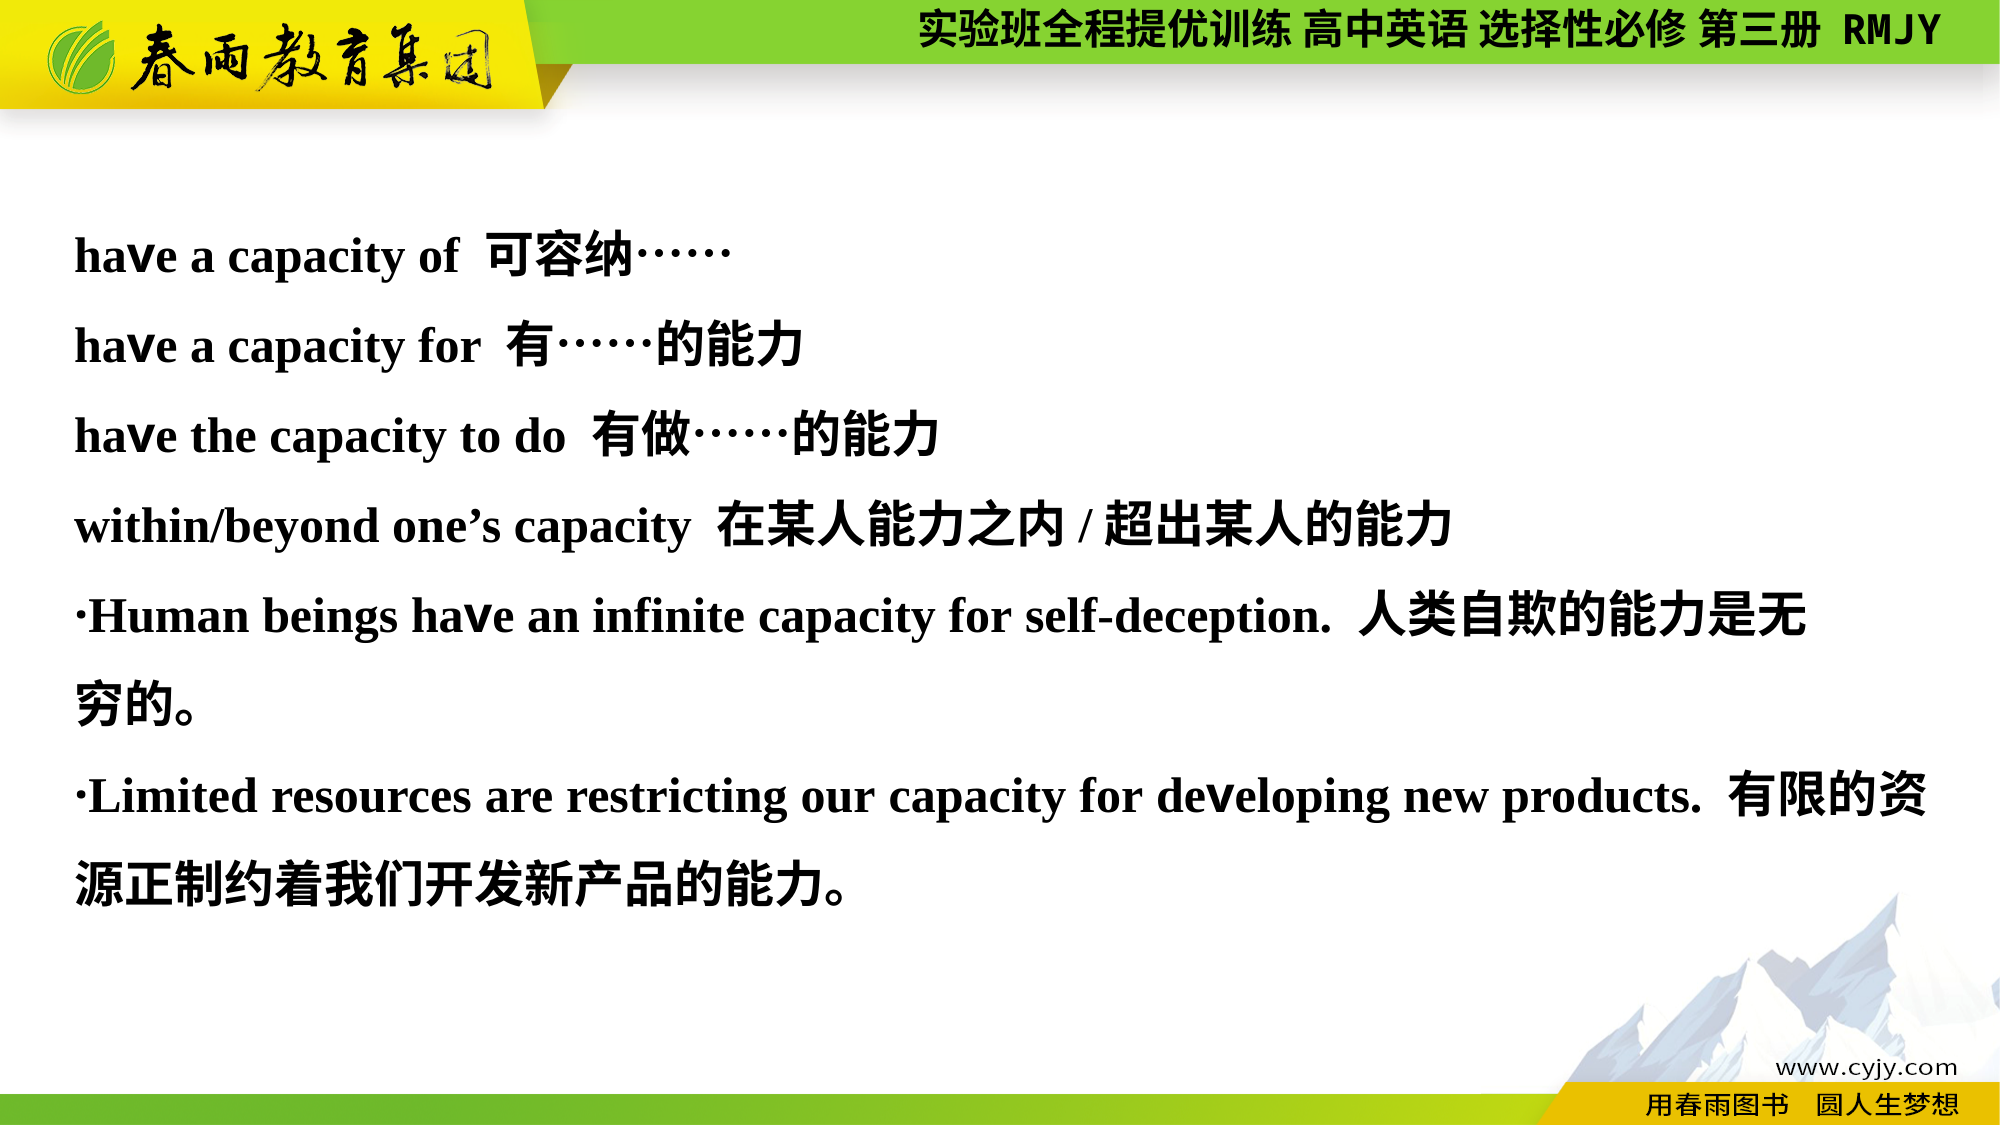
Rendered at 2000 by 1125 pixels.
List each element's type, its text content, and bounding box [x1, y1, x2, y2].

list have a capacity of 可容纳…… have a capacity for 有……的能力 have the capacity to do 有做……的能力 within/beyond one’s capacity 在某人能力之内/超出某人的能力 ·Human beings have an infinite capacity for self-deception. 人类自欺的能力是无 穷的。 ·Limited resources are restricting our capacity for developing new products. 有限的资源正制约着我们开发新产品的能力。 [59, 184, 1944, 927]
picture [0, 0, 2000, 1125]
